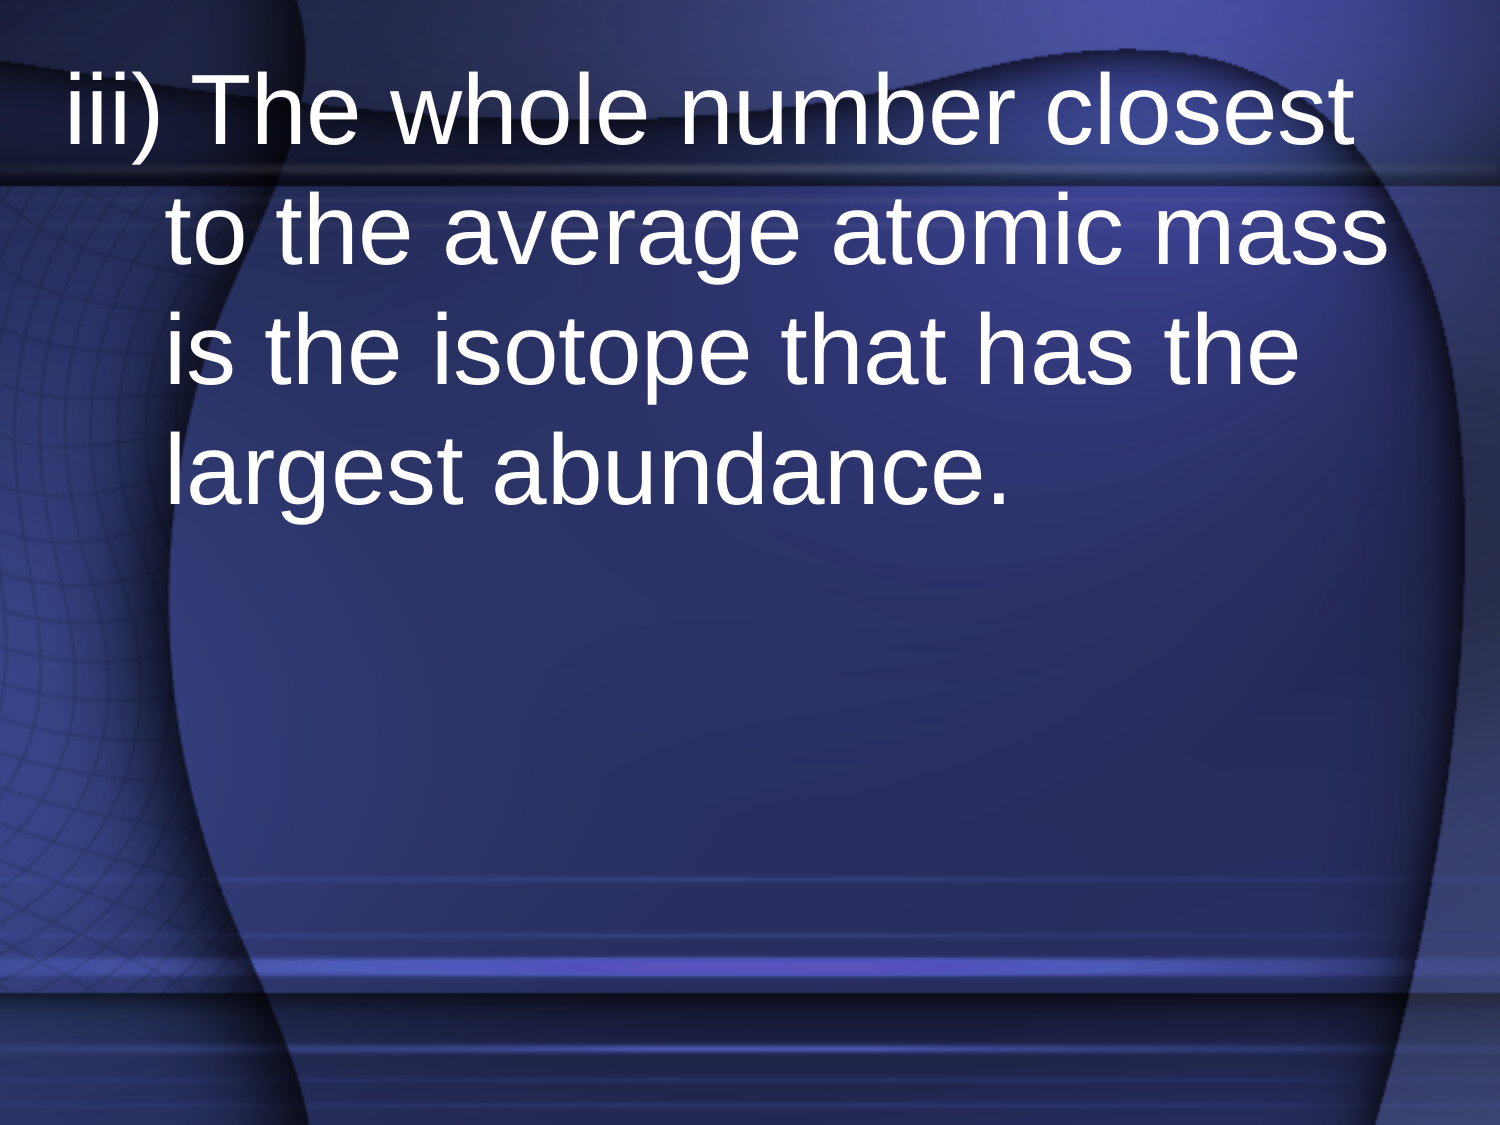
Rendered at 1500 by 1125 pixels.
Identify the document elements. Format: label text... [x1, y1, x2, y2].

text_box iii) The whole number closest to the average atomic mass is the isotope that has the largest abundance. [49, 37, 1413, 532]
picture [0, 0, 1500, 1125]
